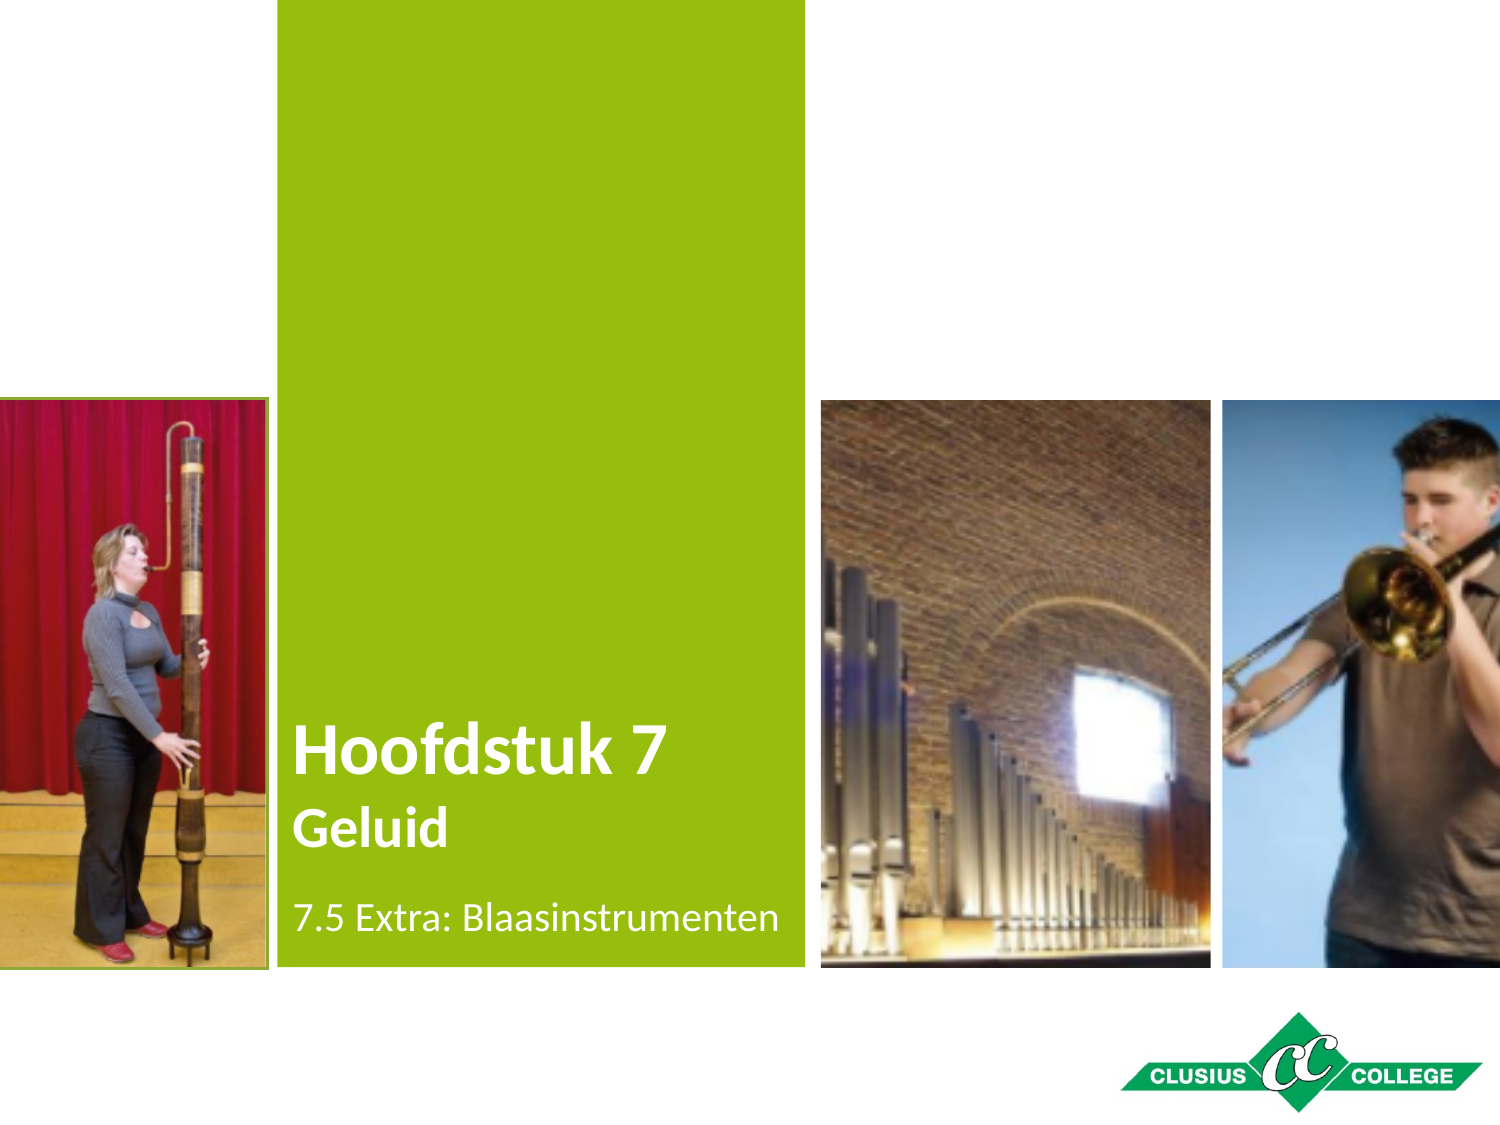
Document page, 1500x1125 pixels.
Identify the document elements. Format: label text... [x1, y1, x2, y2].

text_box [275, 0, 807, 969]
title Hoofdstuk 7 Geluid [277, 683, 806, 875]
subtitle 7.5 Extra: Blaasinstrumenten [277, 882, 815, 965]
picture [820, 399, 1211, 968]
picture [1222, 399, 1500, 968]
picture [1103, 999, 1500, 1125]
picture [0, 399, 266, 968]
